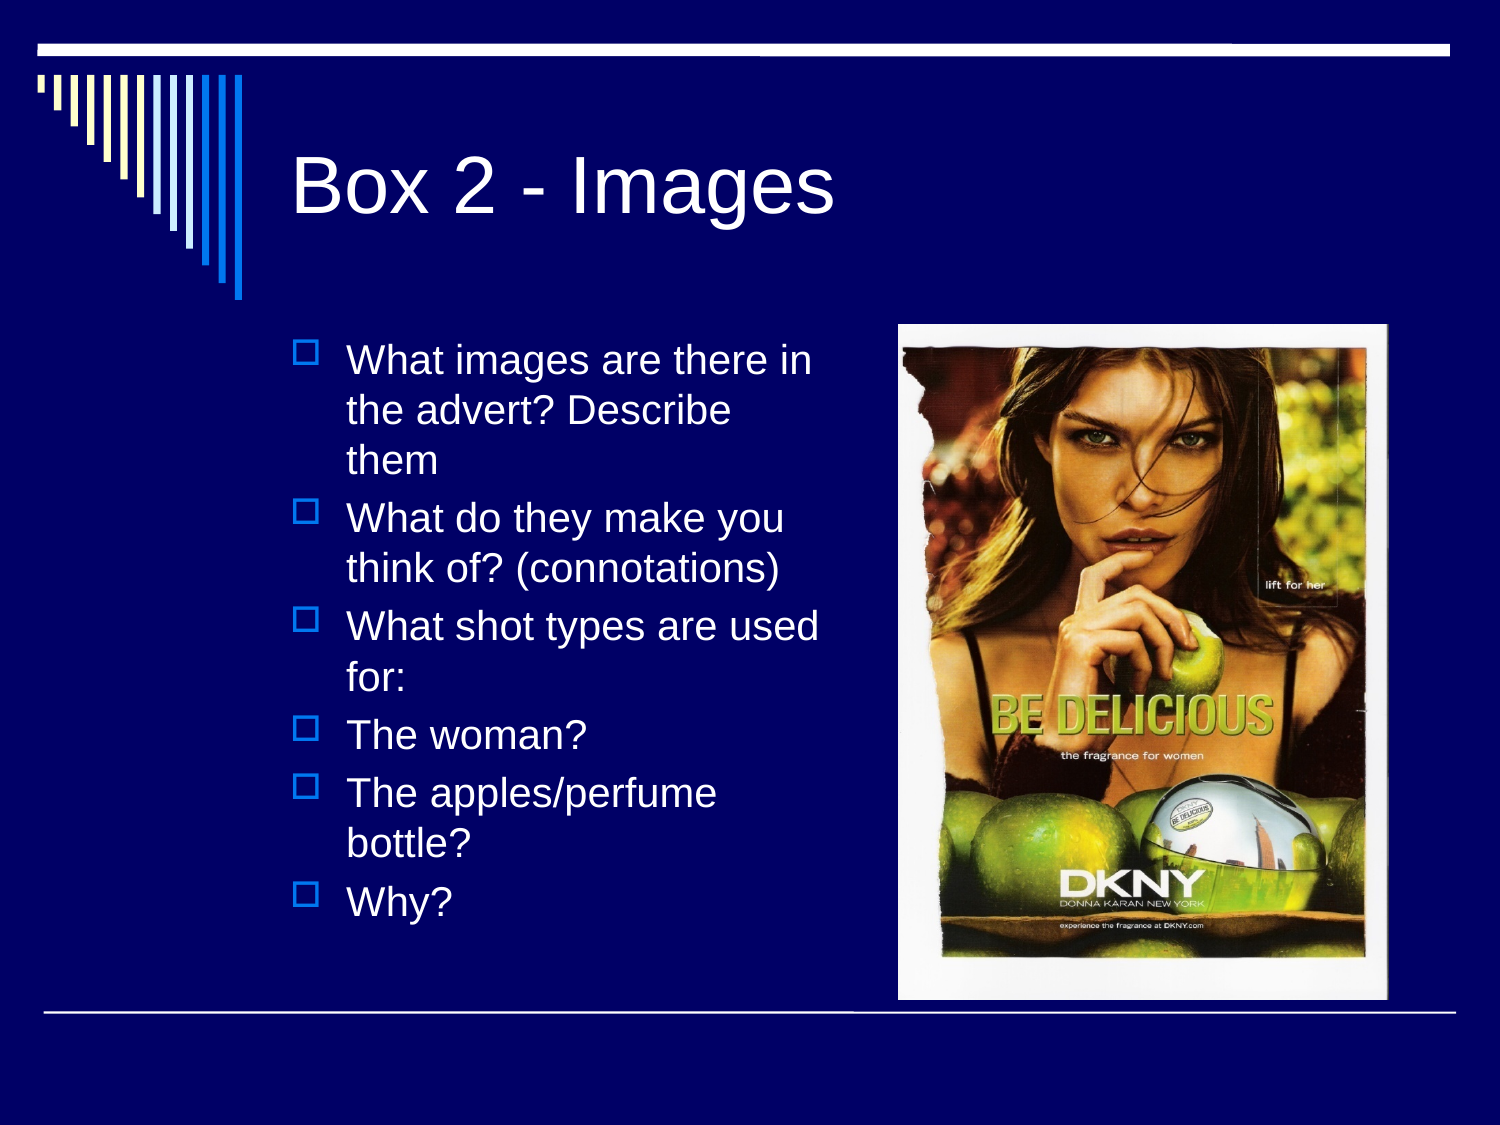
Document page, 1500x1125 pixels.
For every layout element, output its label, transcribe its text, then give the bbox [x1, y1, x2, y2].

list What images are there in the advert? Describe them What do they make you think of? (connotations) What shot types are used for: The woman? The apples/perfume bottle? Why? [274, 324, 838, 1001]
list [897, 324, 1390, 1001]
title Box 2 - Images [274, 74, 1426, 288]
